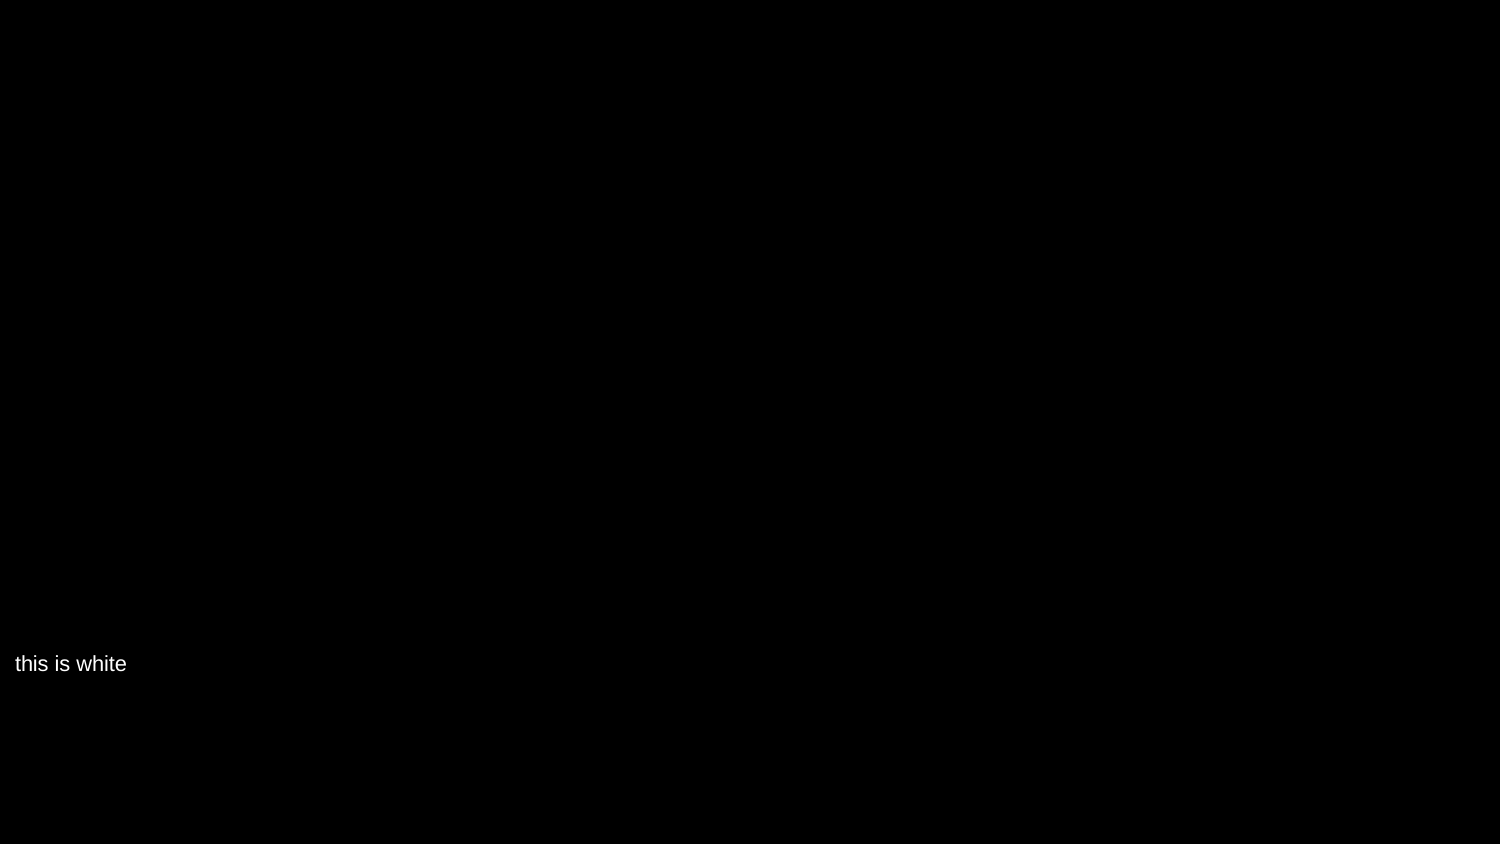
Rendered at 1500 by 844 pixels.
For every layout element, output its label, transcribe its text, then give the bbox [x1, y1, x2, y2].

list this is white [0, 644, 1500, 735]
